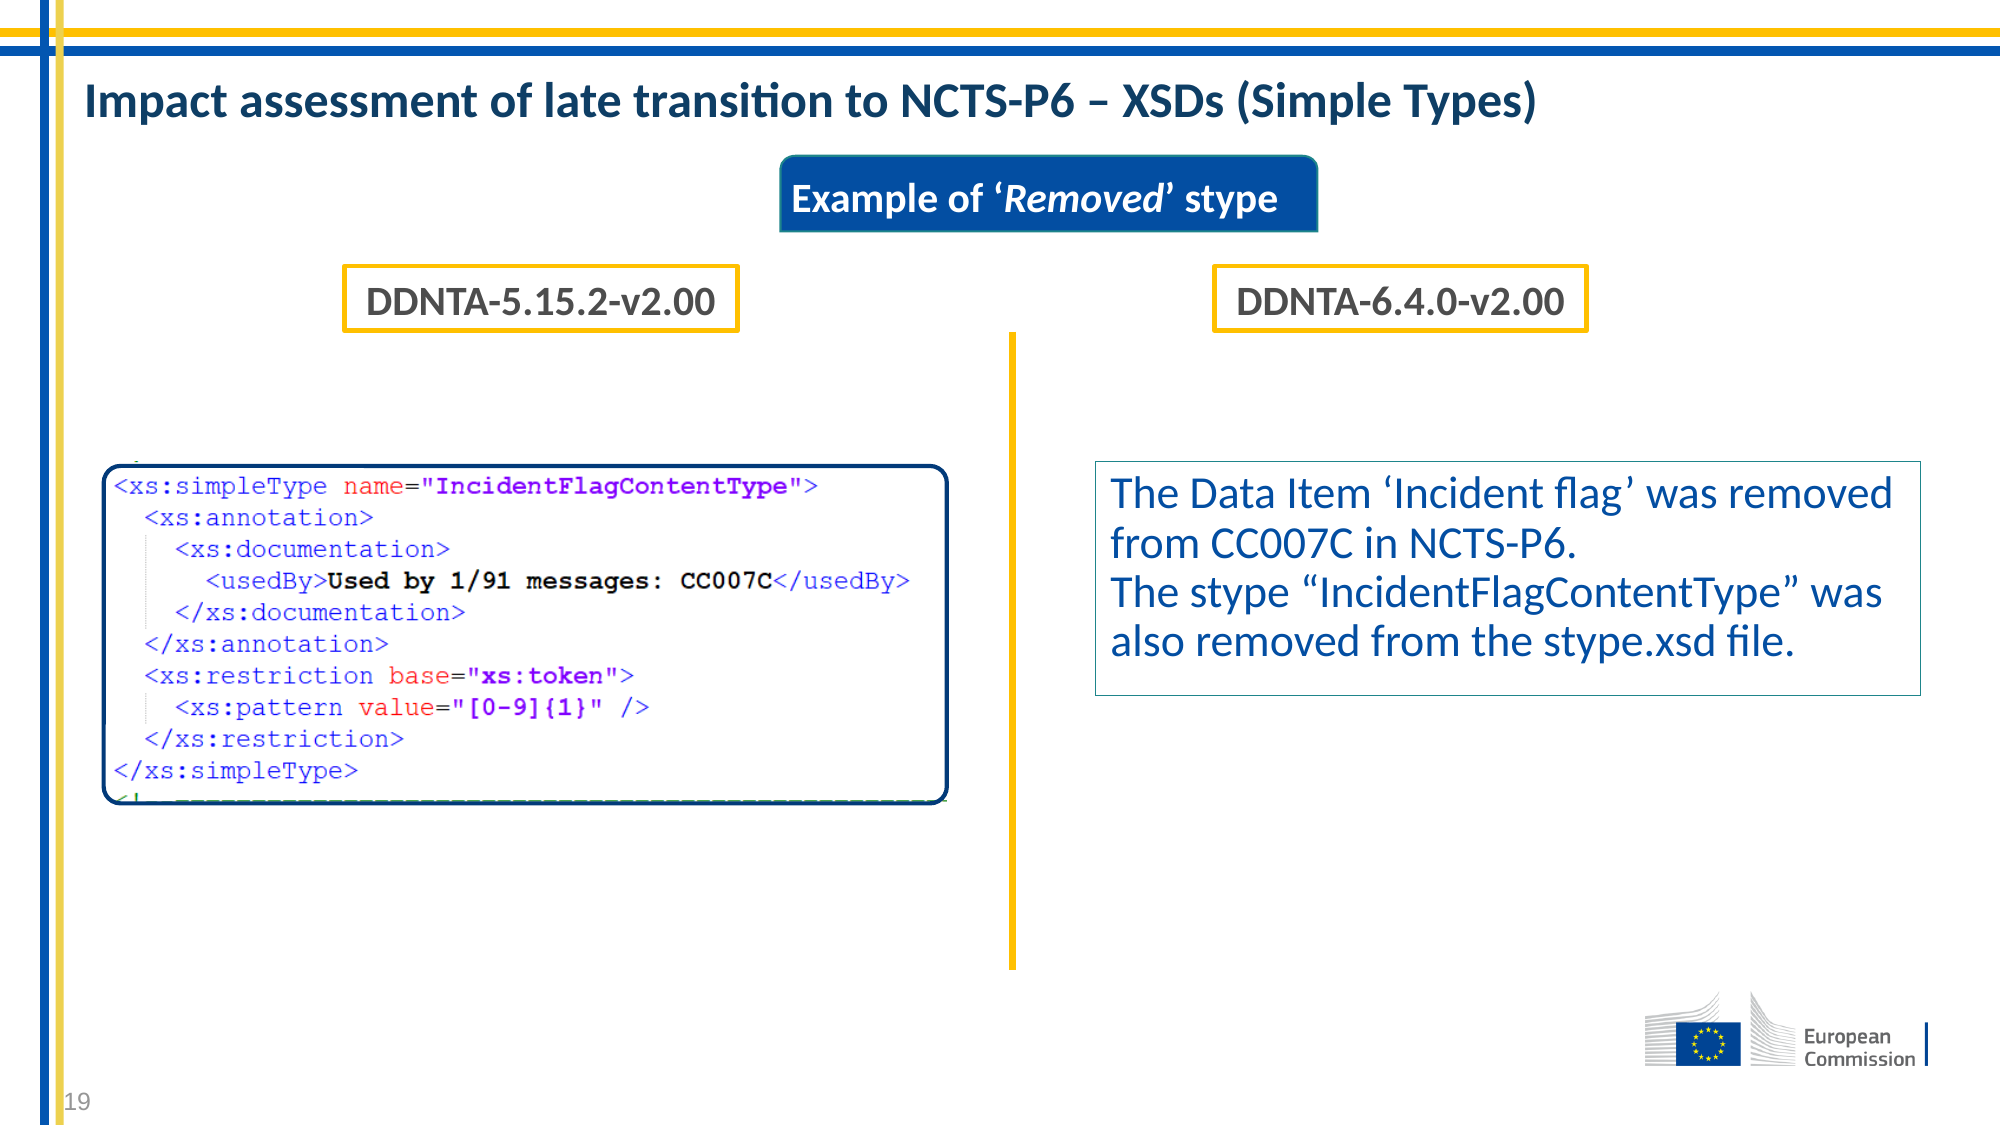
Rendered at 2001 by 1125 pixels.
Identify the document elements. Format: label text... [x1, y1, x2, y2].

text_box [0, 28, 40, 37]
text_box [55, 0, 64, 1070]
text_box [49, 46, 55, 56]
picture [1645, 991, 1928, 1066]
text_box [64, 46, 2000, 56]
text_box [0, 46, 40, 56]
text_box [40, 0, 49, 1125]
text_box [64, 28, 2000, 37]
text_box Impact assessment of late transition to NCTS-P6 – XSDs (Simple Types) [69, 60, 1587, 135]
text_box [49, 28, 55, 37]
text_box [91, 461, 947, 804]
text_box DDNTA-6.4.0-v2.00 [1214, 266, 1587, 331]
text_box The Data Item ‘Incident flag’ was removed from CC007C in NCTS-P6. The stype “IncidentFlagContentType” was also removed from the stype.xsd file. [1095, 461, 1921, 696]
slide_number 19 [48, 1070, 499, 1125]
text_box Example of ‘Removed’ stype [779, 154, 1319, 233]
text_box DDNTA-5.15.2-v2.00 [344, 266, 738, 331]
